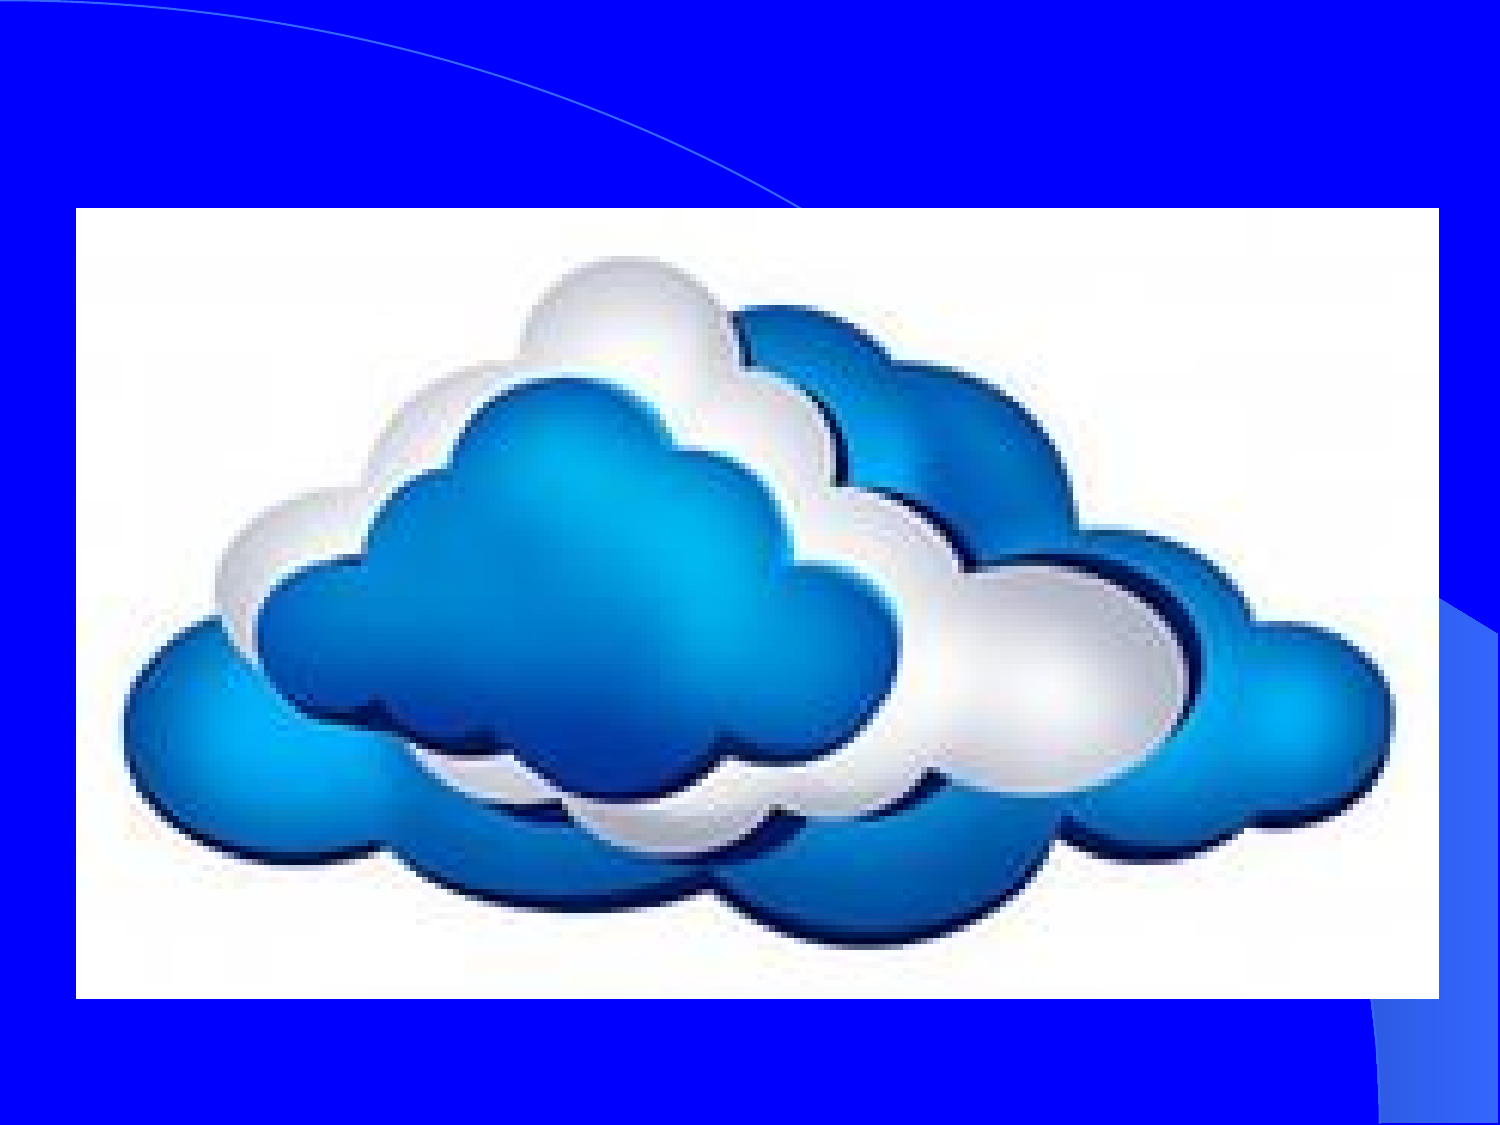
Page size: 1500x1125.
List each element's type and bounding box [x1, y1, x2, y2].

picture [76, 207, 1439, 999]
